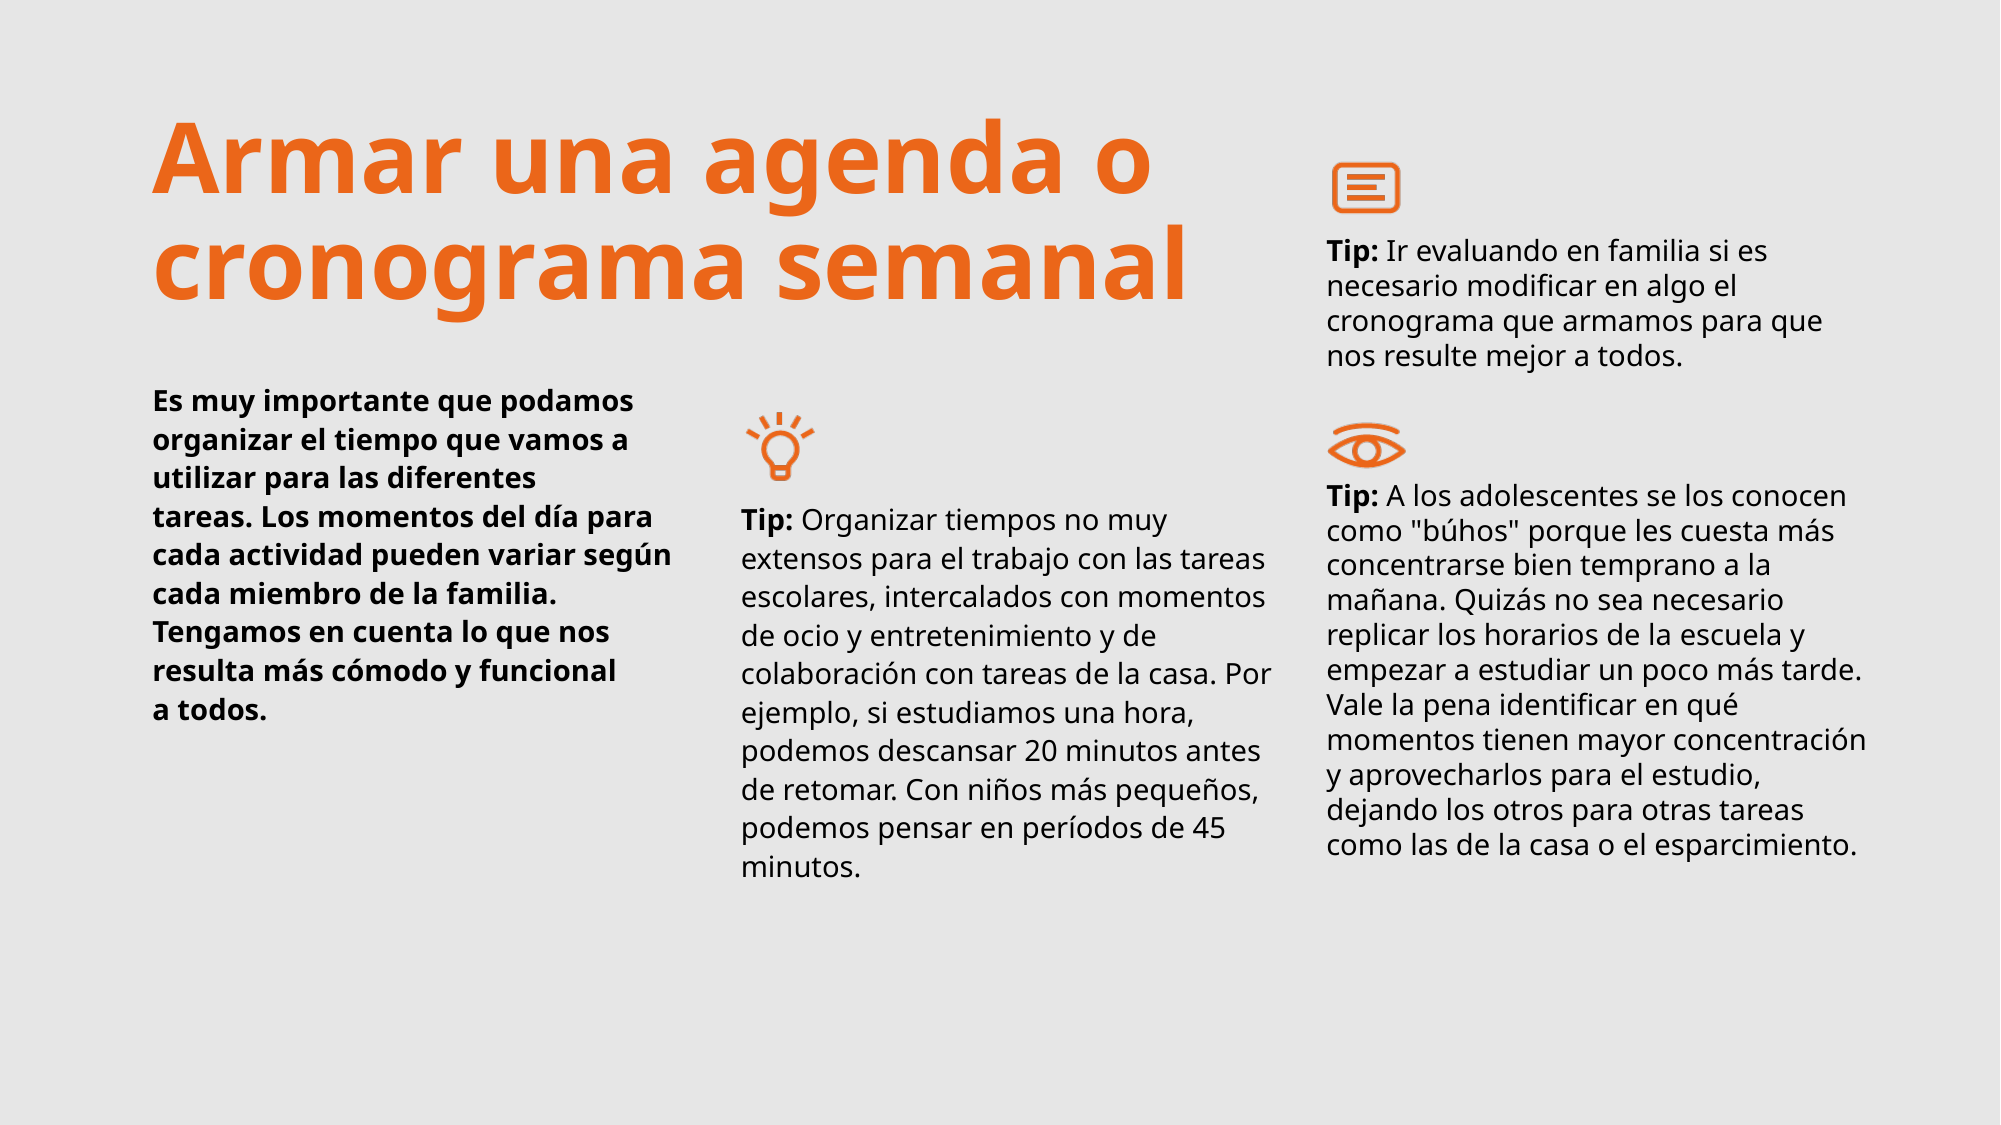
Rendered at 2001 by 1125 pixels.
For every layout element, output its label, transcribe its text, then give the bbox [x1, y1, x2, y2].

picture [1323, 146, 1410, 233]
text_box Es muy importante que podamos organizar el tiempo que vamos a utilizar para las diferentes tareas. Los momentos del día para cada actividad pueden variar según cada miembro de la familia. Tengamos en cuenta lo que nos resulta más cómodo y funcional a todos. [152, 378, 695, 726]
text_box Armar una agenda o cronograma semanal [152, 109, 1284, 409]
picture [1323, 403, 1410, 489]
text_box Tip: Organizar tiempos no muy extensos para el trabajo con las tareas escolares, intercalados con momentos de ocio y entretenimiento y de colaboración con tareas de la casa. Por ejemplo, si estudiamos una hora, podemos descansar 20 minutos antes de retomar. Con niños más pequeños, podemos pensar en períodos de 45 minutos. [740, 497, 1284, 922]
picture [737, 403, 824, 489]
text_box Tip: Ir evaluando en familia si es necesario modificar en algo el cronograma que armamos para que nos resulte mejor a todos. Tip: A los adolescentes se los conocen como "búhos" porque les cuesta más concentrarse bien temprano a la mañana. Quizás no sea necesario replicar los horarios de la escuela y empezar a estudiar un poco más tarde. Vale la pena identificar en qué momentos tienen mayor concentración y aprovecharlos para el estudio, dejando los otros para otras tareas como las de la casa o el esparcimiento. [1326, 232, 1870, 932]
